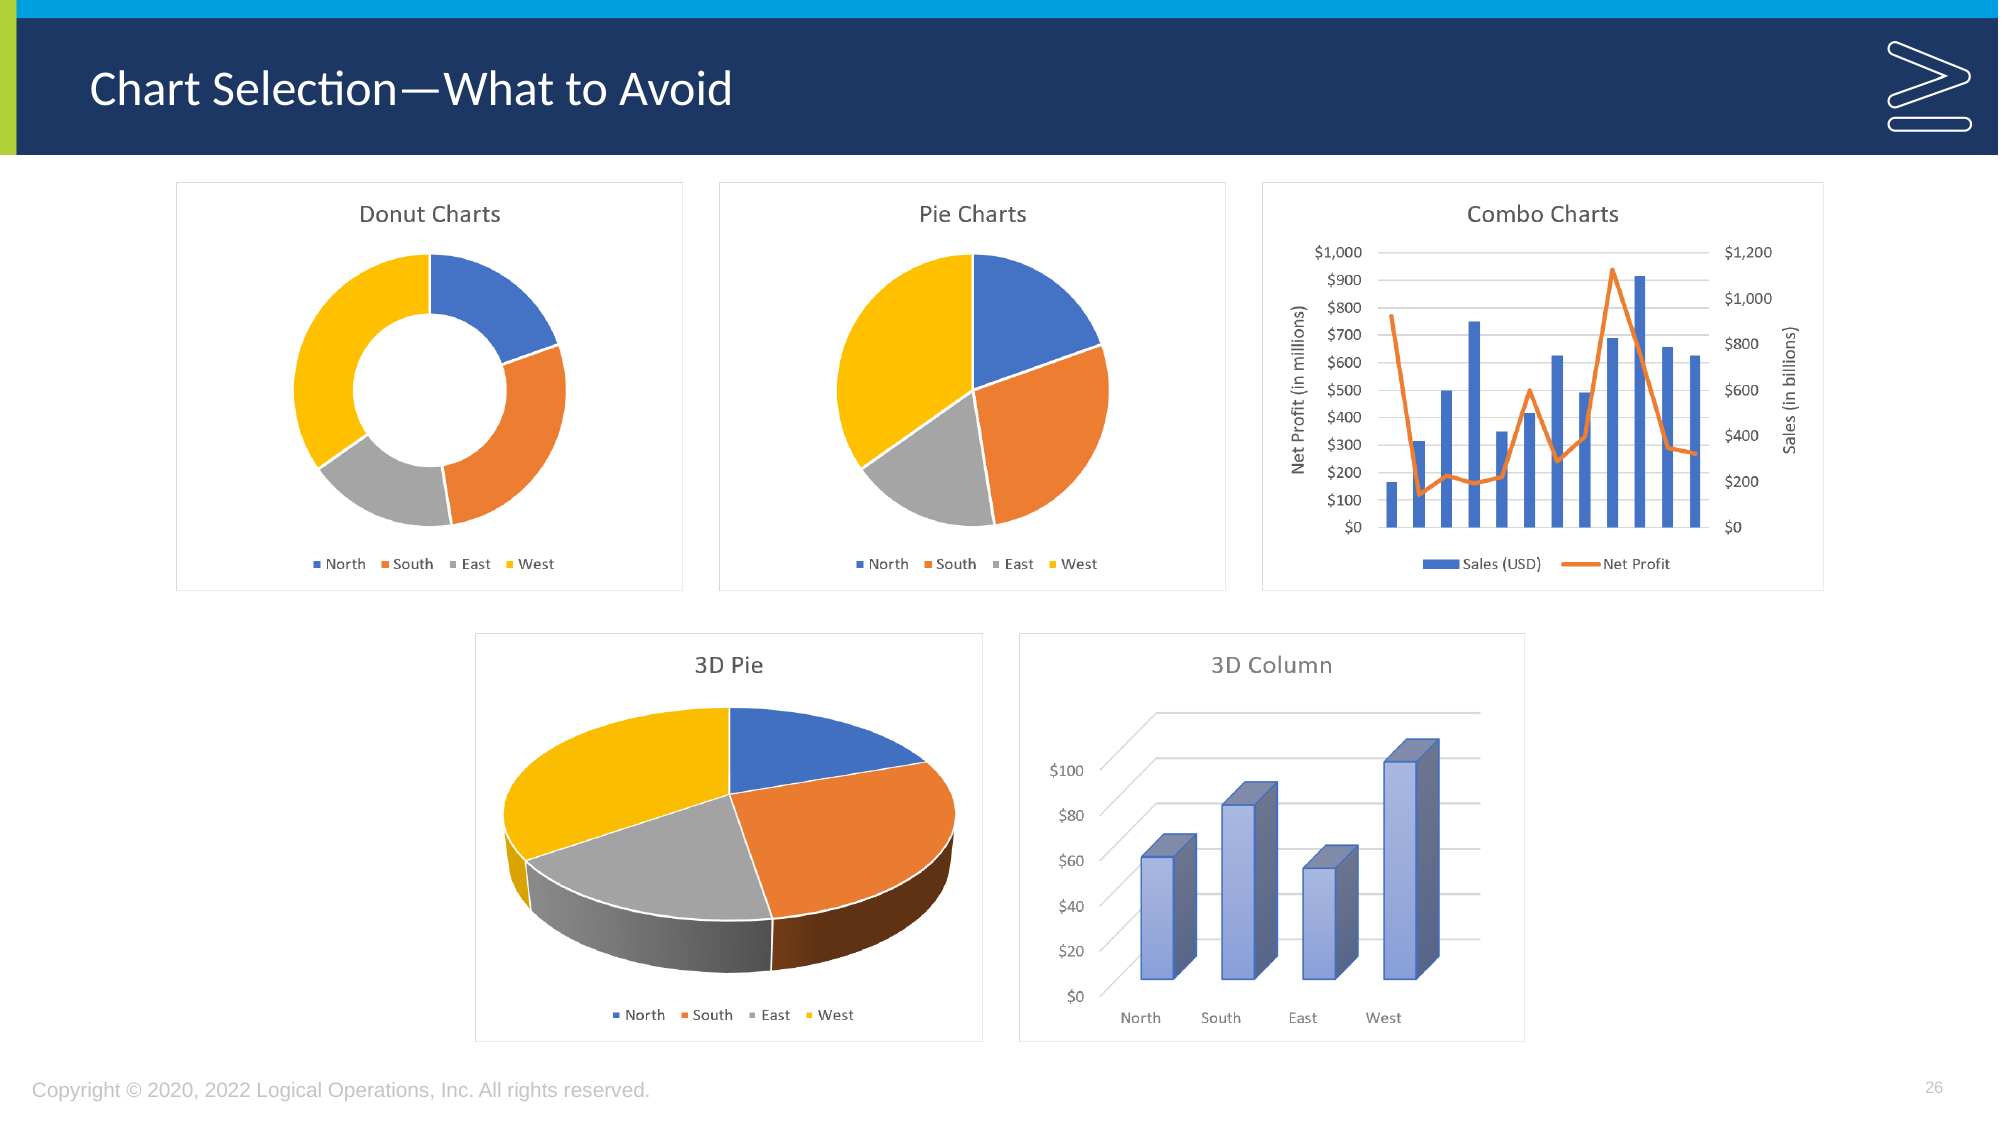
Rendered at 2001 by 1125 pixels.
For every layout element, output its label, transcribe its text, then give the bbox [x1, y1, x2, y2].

title Chart Selection—What to Avoid [74, 16, 1850, 155]
slide_number 26 [1491, 1057, 1959, 1118]
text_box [175, 181, 1825, 1042]
picture [1850, 19, 1998, 155]
picture [0, 0, 74, 155]
